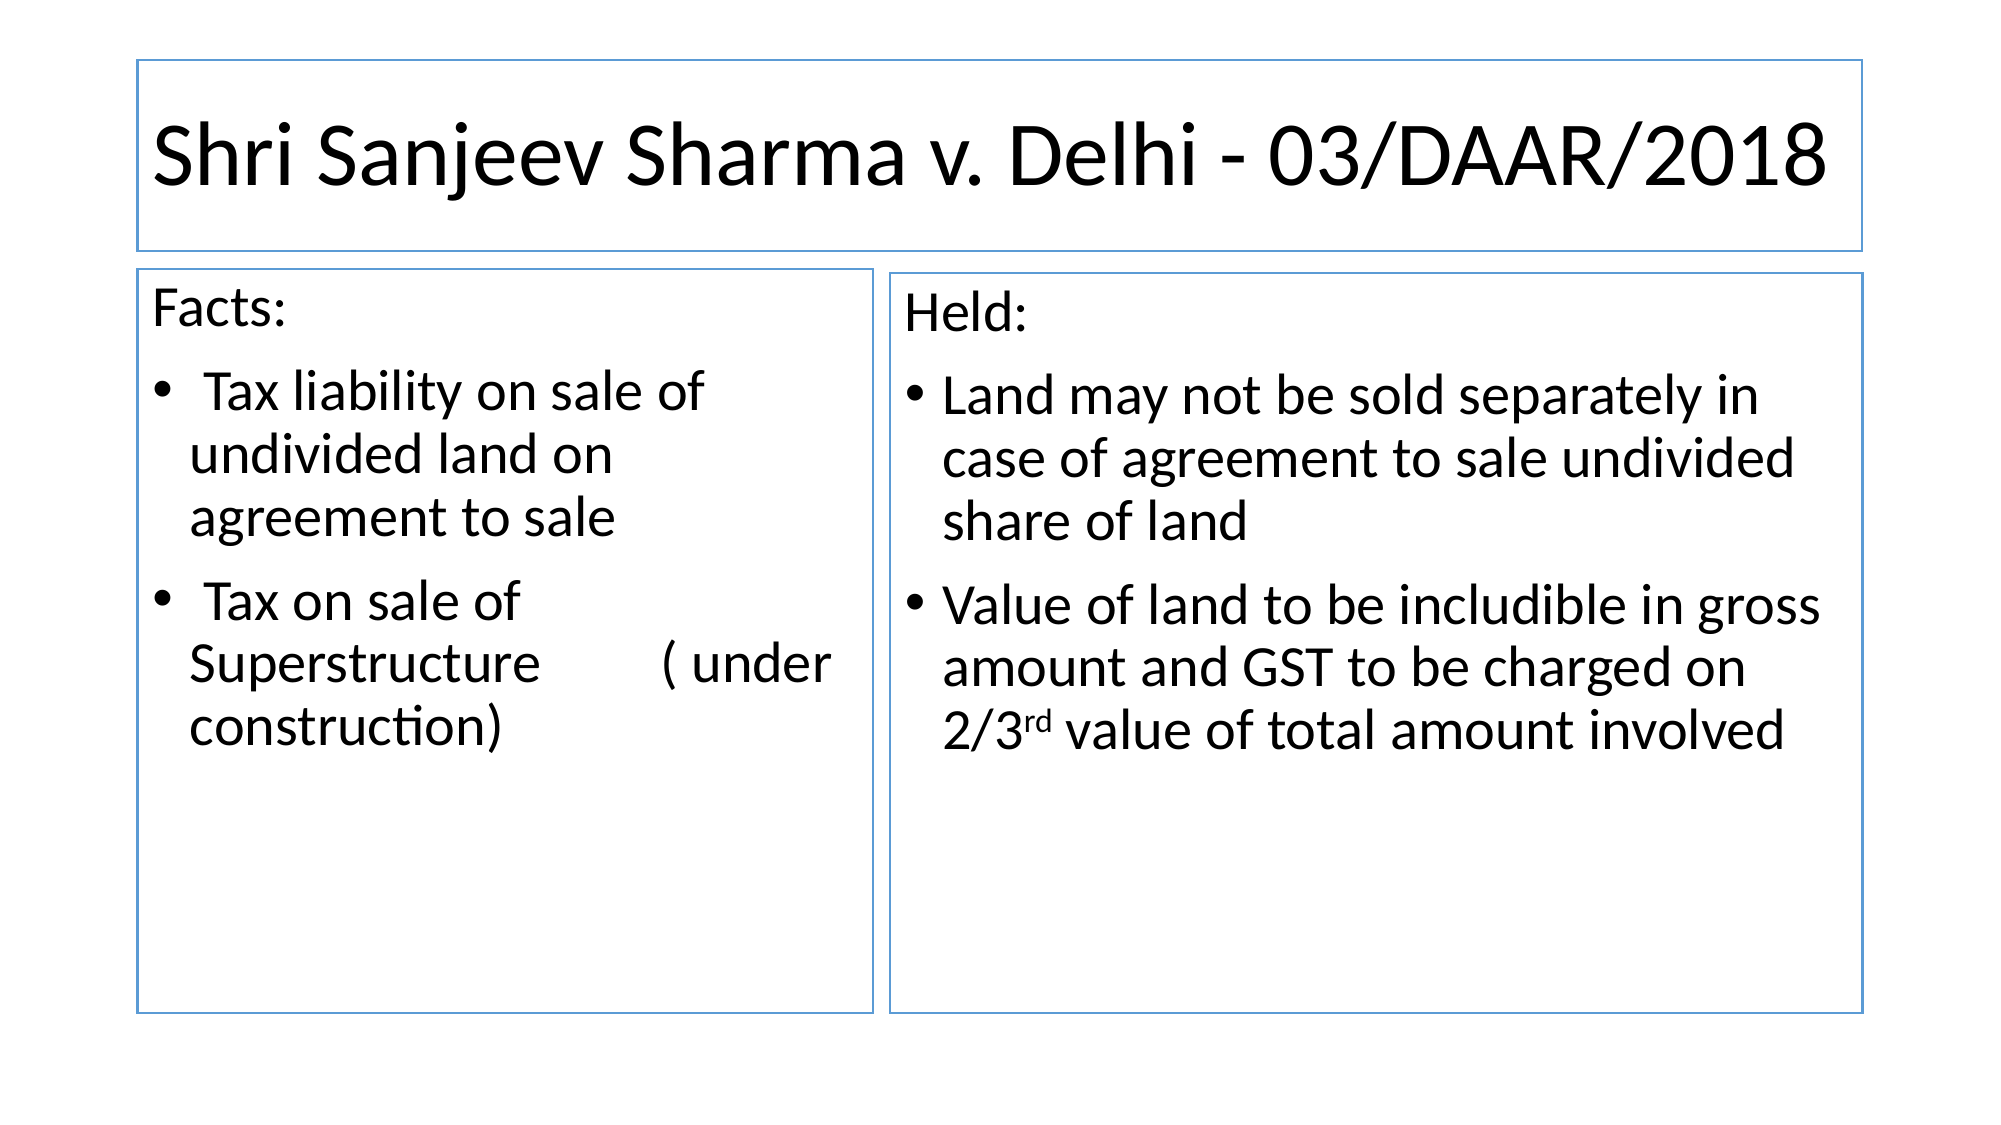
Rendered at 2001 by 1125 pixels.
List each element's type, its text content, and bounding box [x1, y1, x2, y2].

list Held: Land may not be sold separately in case of agreement to sale undivided share of land Value of land to be includible in gross amount and GST to be charged on 2/3rd value of total amount involved [889, 272, 1864, 1014]
title Shri Sanjeev Sharma v. Delhi - 03/DAAR/2018 [136, 59, 1863, 252]
list Facts: Tax liability on sale of undivided land on agreement to sale Tax on sale of Superstructure ( under construction) [136, 268, 874, 1014]
